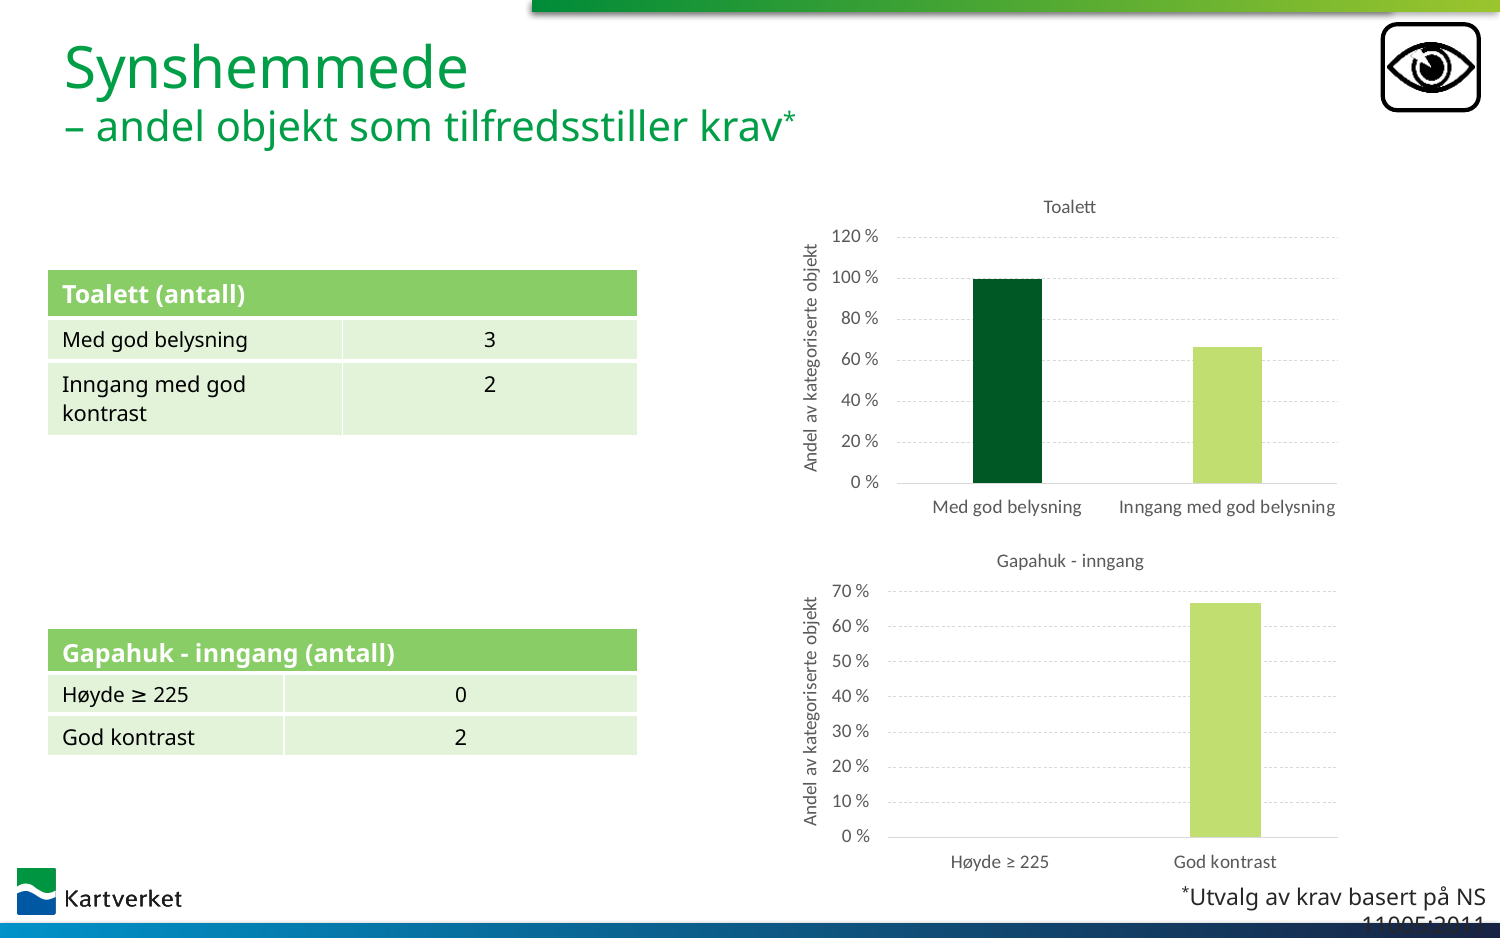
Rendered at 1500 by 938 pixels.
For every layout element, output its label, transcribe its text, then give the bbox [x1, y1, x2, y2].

table_cell 3 [343, 320, 637, 359]
table_cell Med god belysning [48, 320, 342, 359]
text_box Synshemmede – andel objekt som tilfredsstiller krav* [49, 24, 1431, 158]
table_header Gapahuk - inngang (antall) [48, 629, 637, 671]
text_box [1382, 24, 1480, 111]
table_cell 2 [285, 716, 637, 755]
table_cell 2 [343, 363, 637, 435]
picture [791, 541, 1349, 880]
picture [791, 187, 1348, 526]
table_cell God kontrast [48, 716, 283, 755]
table_cell Høyde ≥ 225 [48, 675, 283, 712]
table_cell 0 [285, 675, 637, 712]
text_box *Utvalg av krav basert på NS 11005:2011 [1068, 873, 1500, 938]
table_header Toalett (antall) [48, 270, 637, 316]
table_cell Inngang med god kontrast [48, 363, 342, 435]
